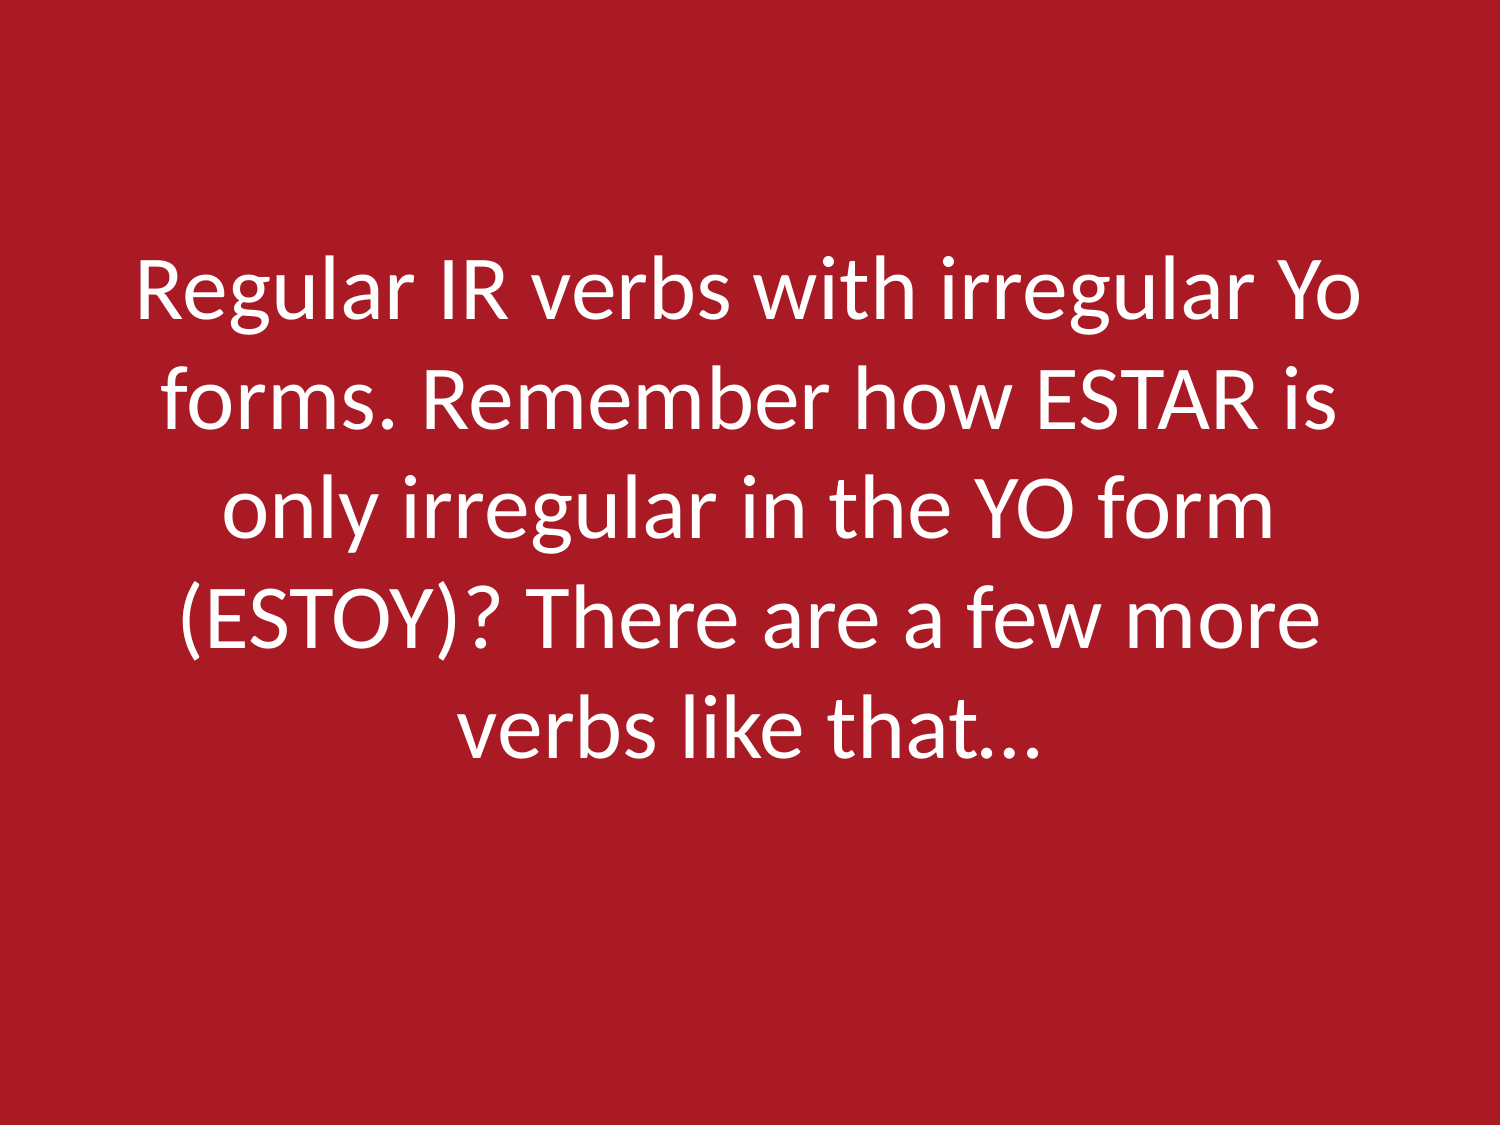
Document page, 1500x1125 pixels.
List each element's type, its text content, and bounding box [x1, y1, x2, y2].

title Regular IR verbs with irregular Yo forms. Remember how ESTAR is only irregular in the YO form (ESTOY)? There are a few more verbs like that… [75, 45, 1425, 1070]
